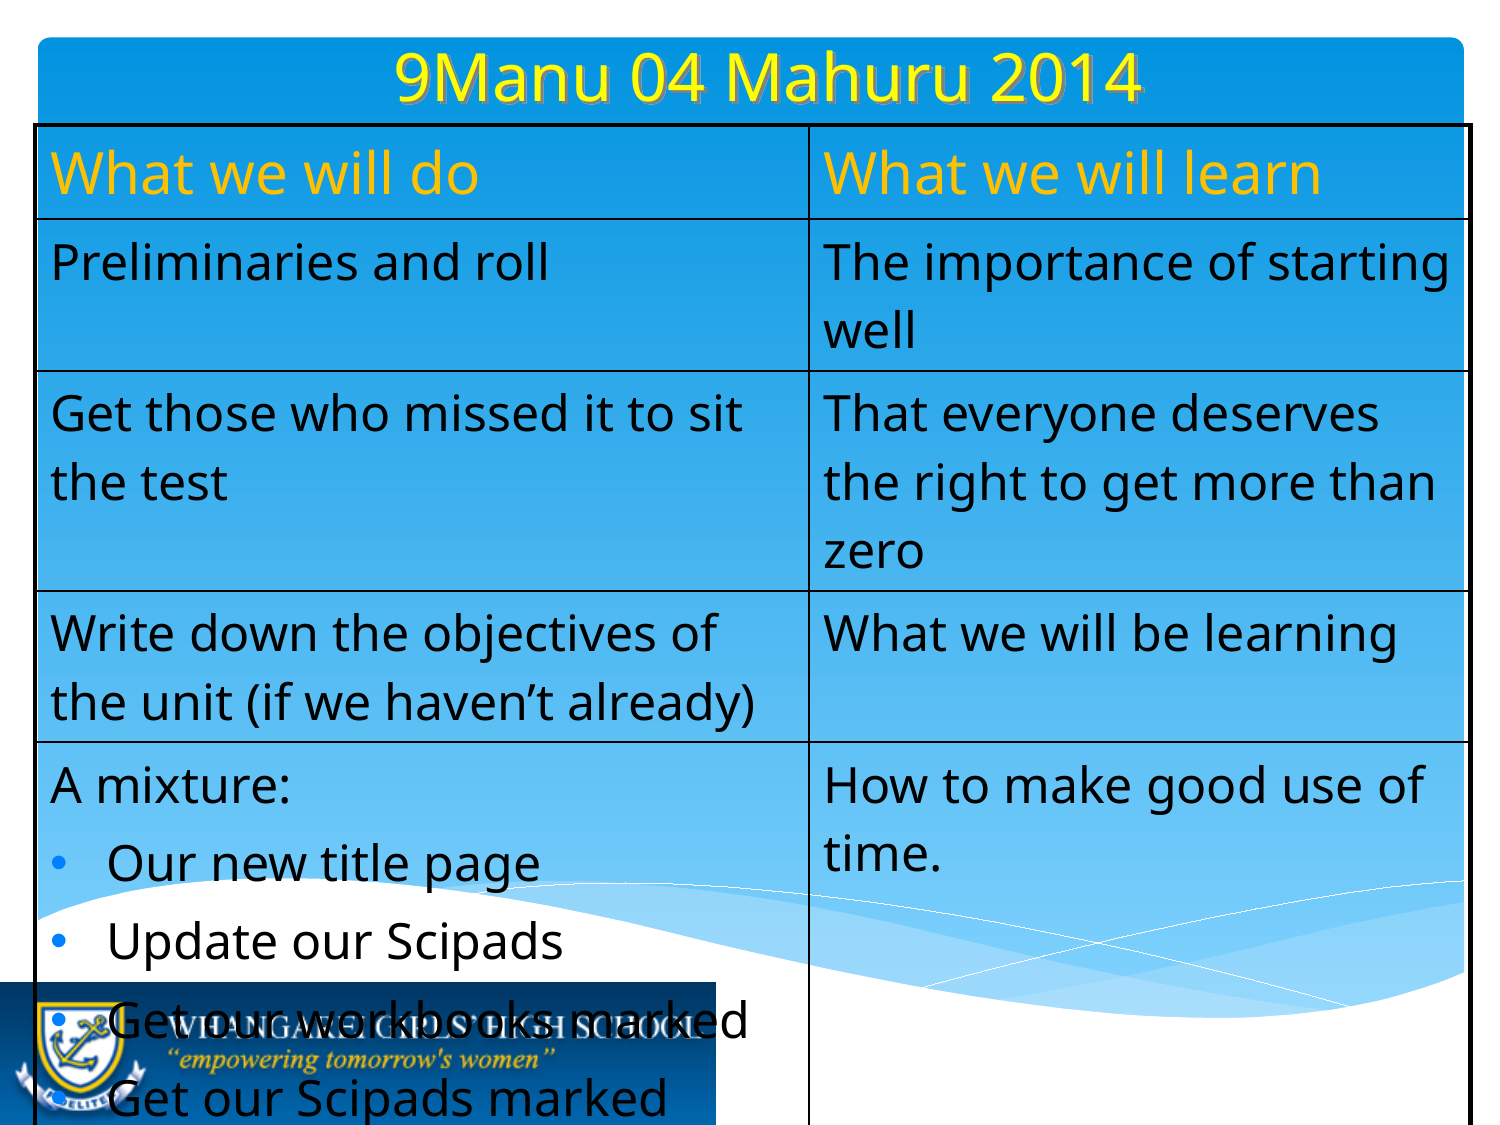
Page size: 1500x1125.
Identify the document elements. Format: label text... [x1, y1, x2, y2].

table_cell The importance of starting well [810, 220, 1468, 370]
table_cell How to make good use of time. [810, 743, 1468, 1125]
table_cell Preliminaries and roll [37, 220, 808, 370]
table_cell Get those who missed it to sit the test [37, 372, 808, 590]
table_cell A mixture: Our new title page Update our Scipads Get our workbooks marked Get our Scipads marked [37, 743, 808, 1125]
table_cell That everyone deserves the right to get more than zero [810, 372, 1468, 590]
table_header What we will do [37, 127, 808, 218]
text_box 9Manu 04 Mahuru 2014 [162, 24, 1375, 123]
table_cell Write down the objectives of the unit (if we haven’t already) [37, 592, 808, 741]
table_cell What we will be learning [810, 592, 1468, 741]
table_header What we will learn [810, 127, 1468, 218]
picture [0, 982, 716, 1125]
